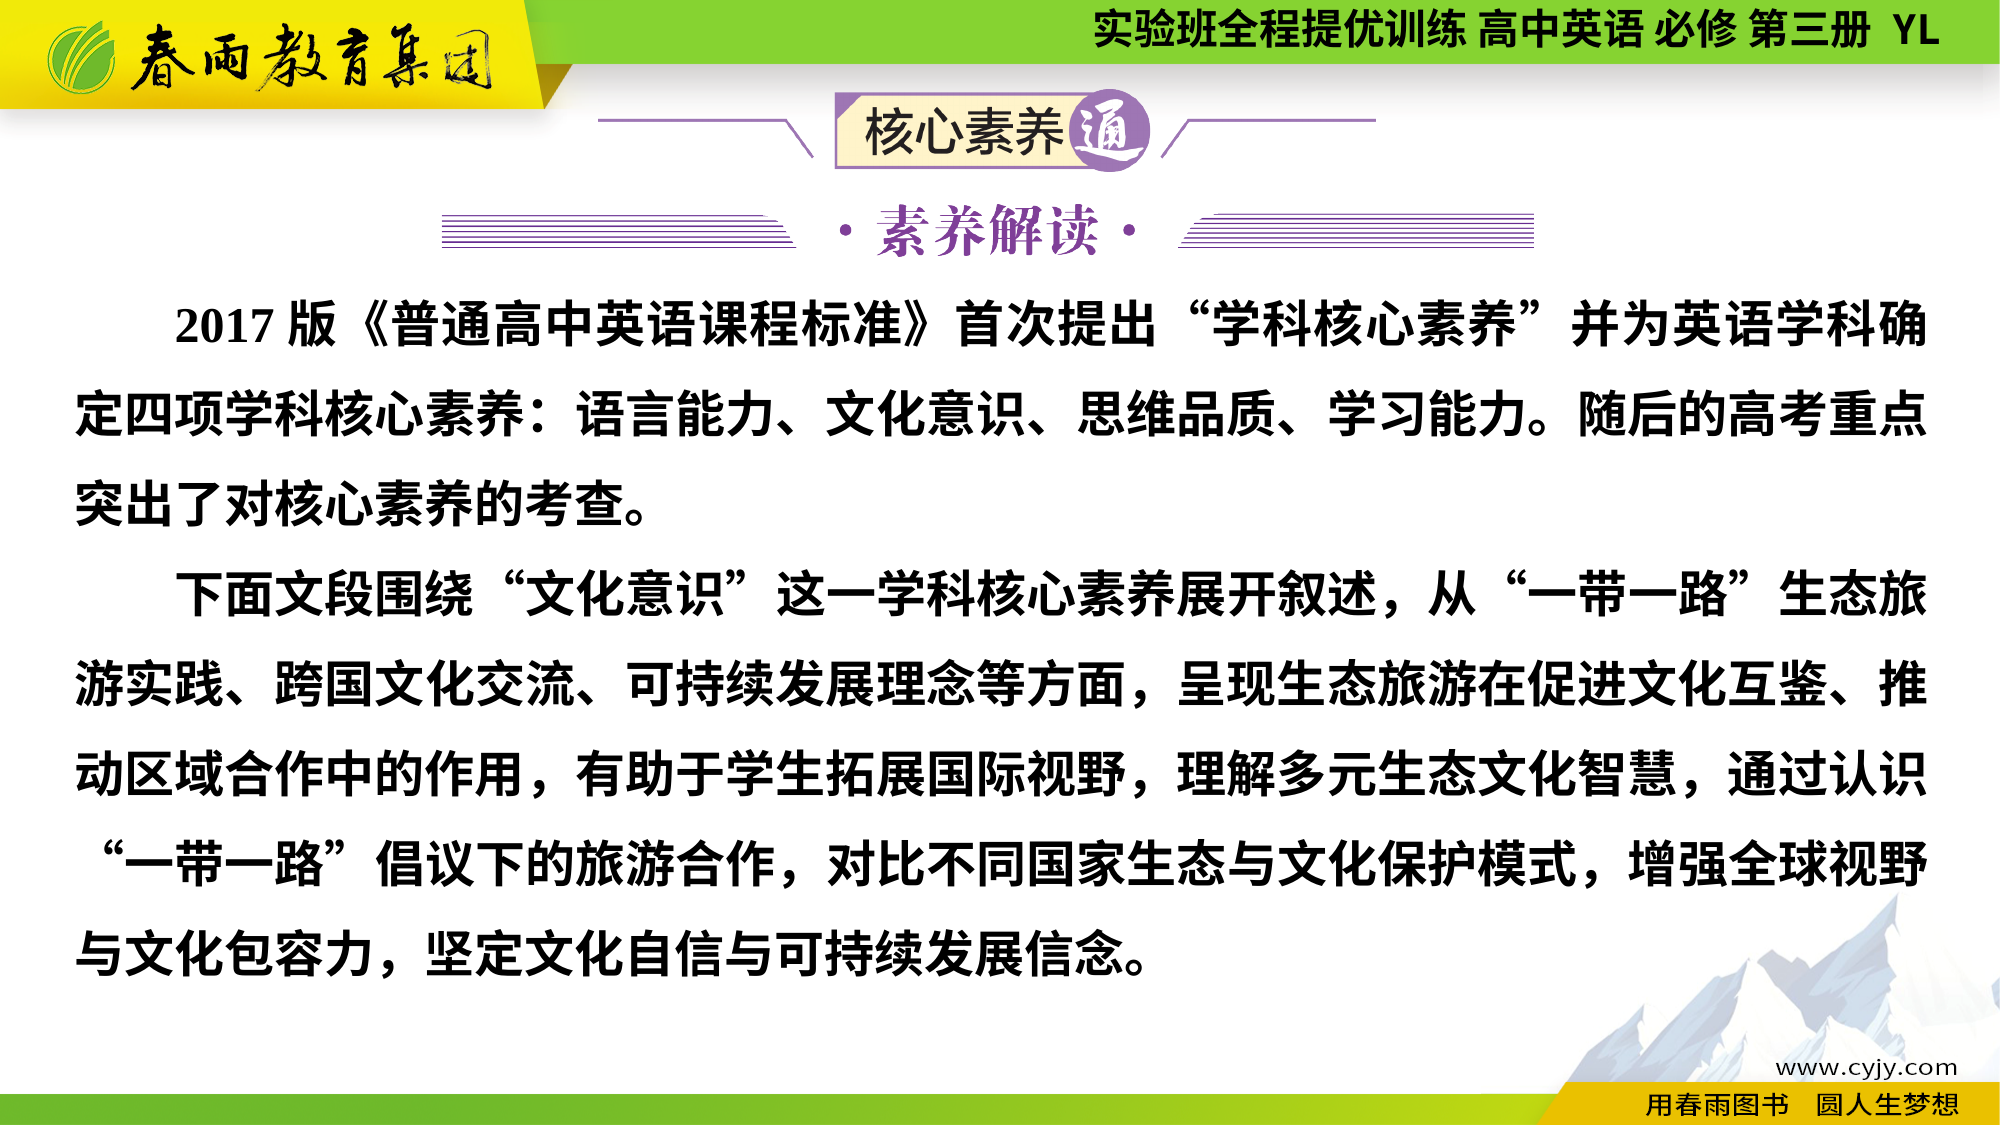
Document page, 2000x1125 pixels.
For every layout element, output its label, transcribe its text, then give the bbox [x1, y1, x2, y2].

picture [0, 0, 2000, 1125]
list 2017版《普通高中英语课程标准》首次提出“学科核心素养”并为英语学科确定四项学科核心素养：语言能力、文化意识、思维品质、学习能力。随后的高考重点突出了对核心素养的考查。 下面文段围绕“文化意识”这一学科核心素养展开叙述，从“一带一路”生态旅游实践、跨国文化交流、可持续发展理念等方面，呈现生态旅游在促进文化互鉴、推动区域合作中的作用，有助于学生拓展国际视野，理解多元生态文化智慧，通过认识“一带一路”倡议下的旅游合作，对比不同国家生态与文化保护模式，增强全球视野与文化包容力，坚定文化自信与可持续发展信念。 [59, 255, 1944, 998]
